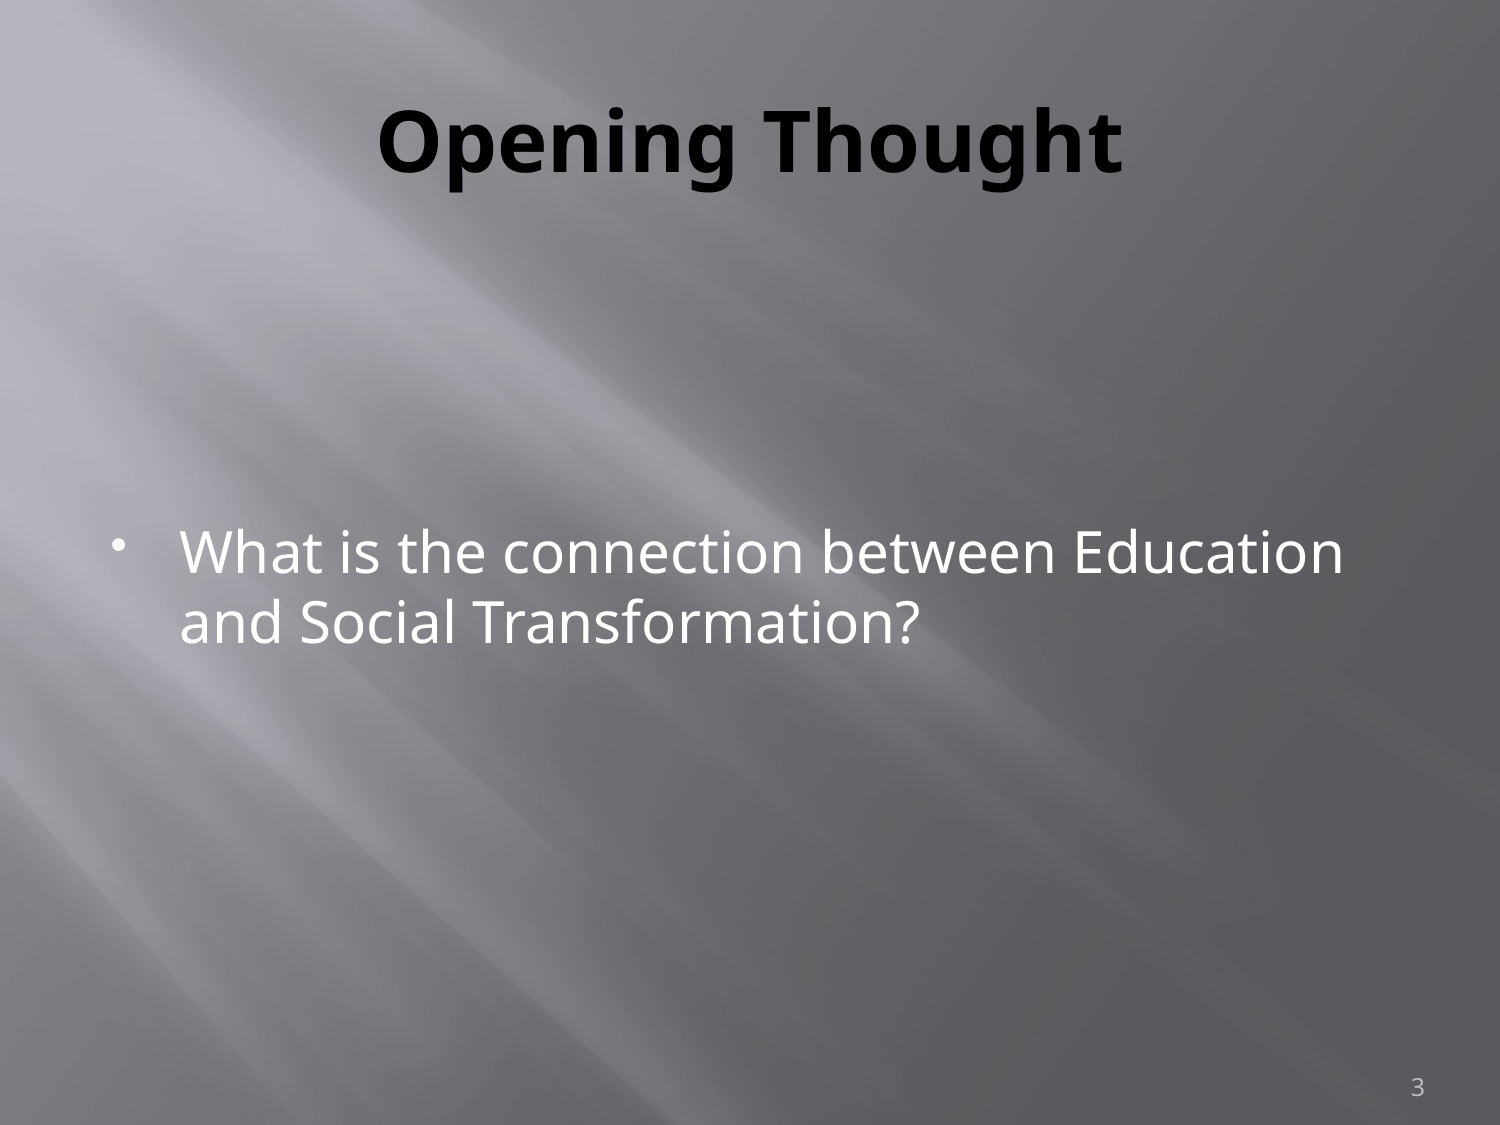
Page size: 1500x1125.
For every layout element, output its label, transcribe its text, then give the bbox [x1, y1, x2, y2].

list What is the connection between Education and Social Transformation? [75, 262, 1425, 1035]
slide_number 3 [1299, 1052, 1425, 1113]
title Opening Thought [75, 45, 1425, 233]
